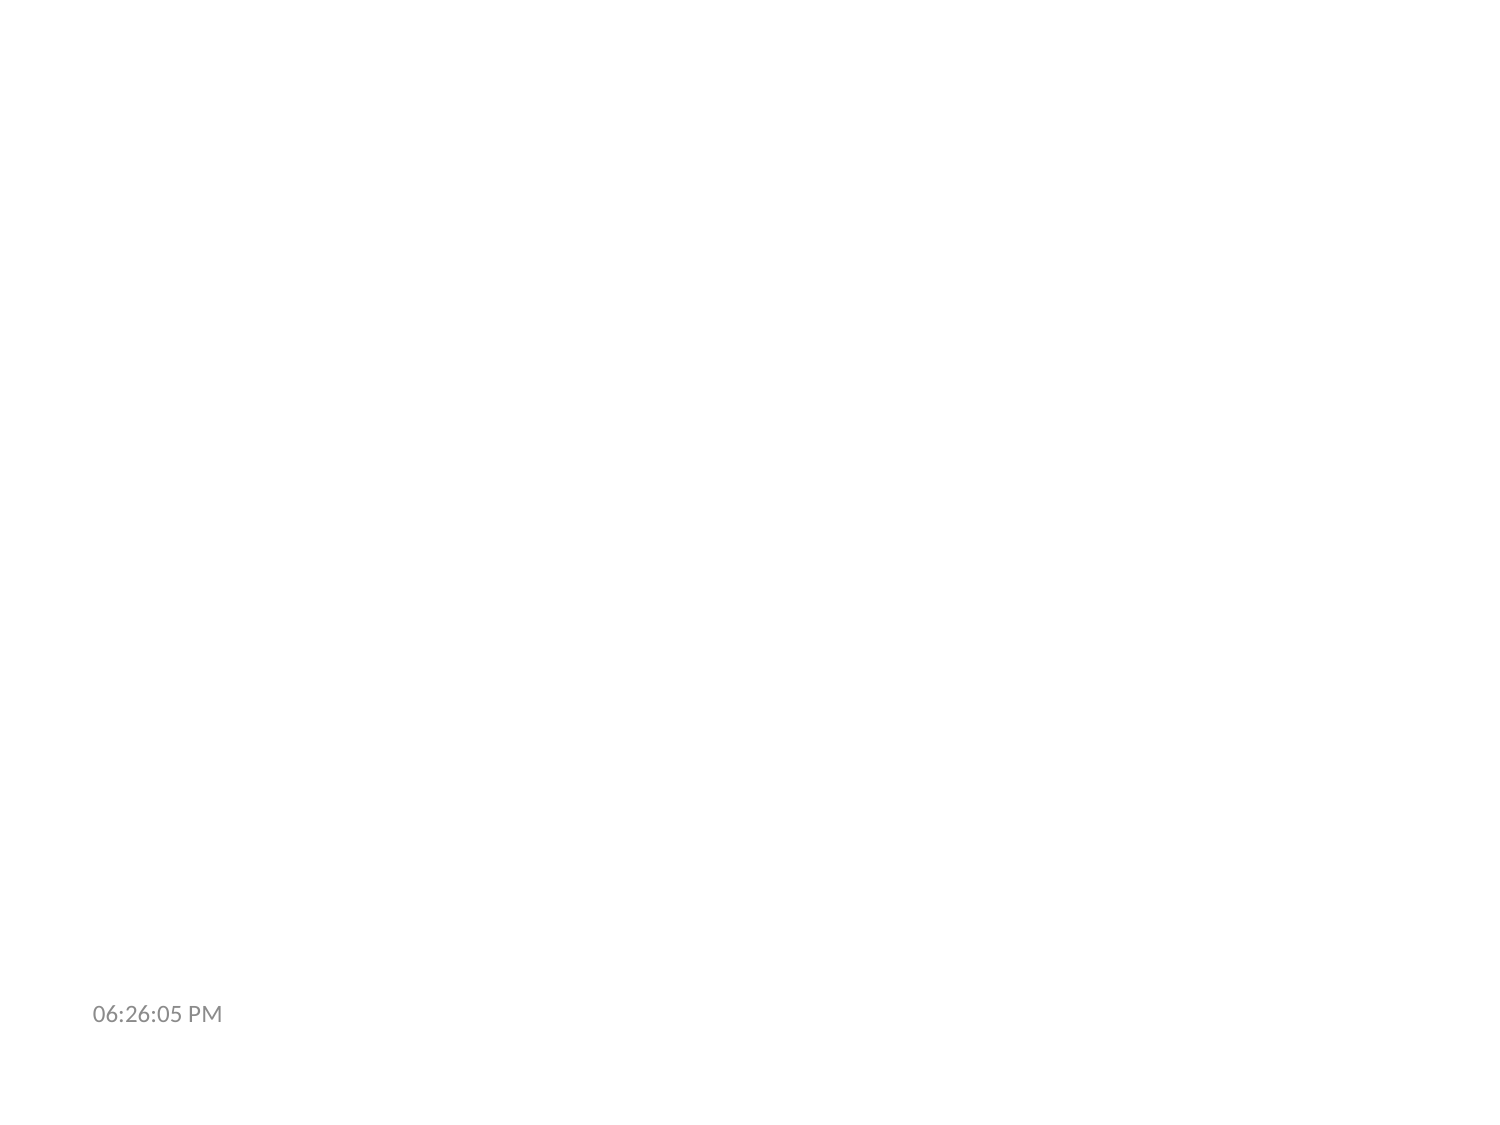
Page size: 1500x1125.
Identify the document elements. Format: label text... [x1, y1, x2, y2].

text_box 3:35:09 PM [77, 982, 428, 1043]
